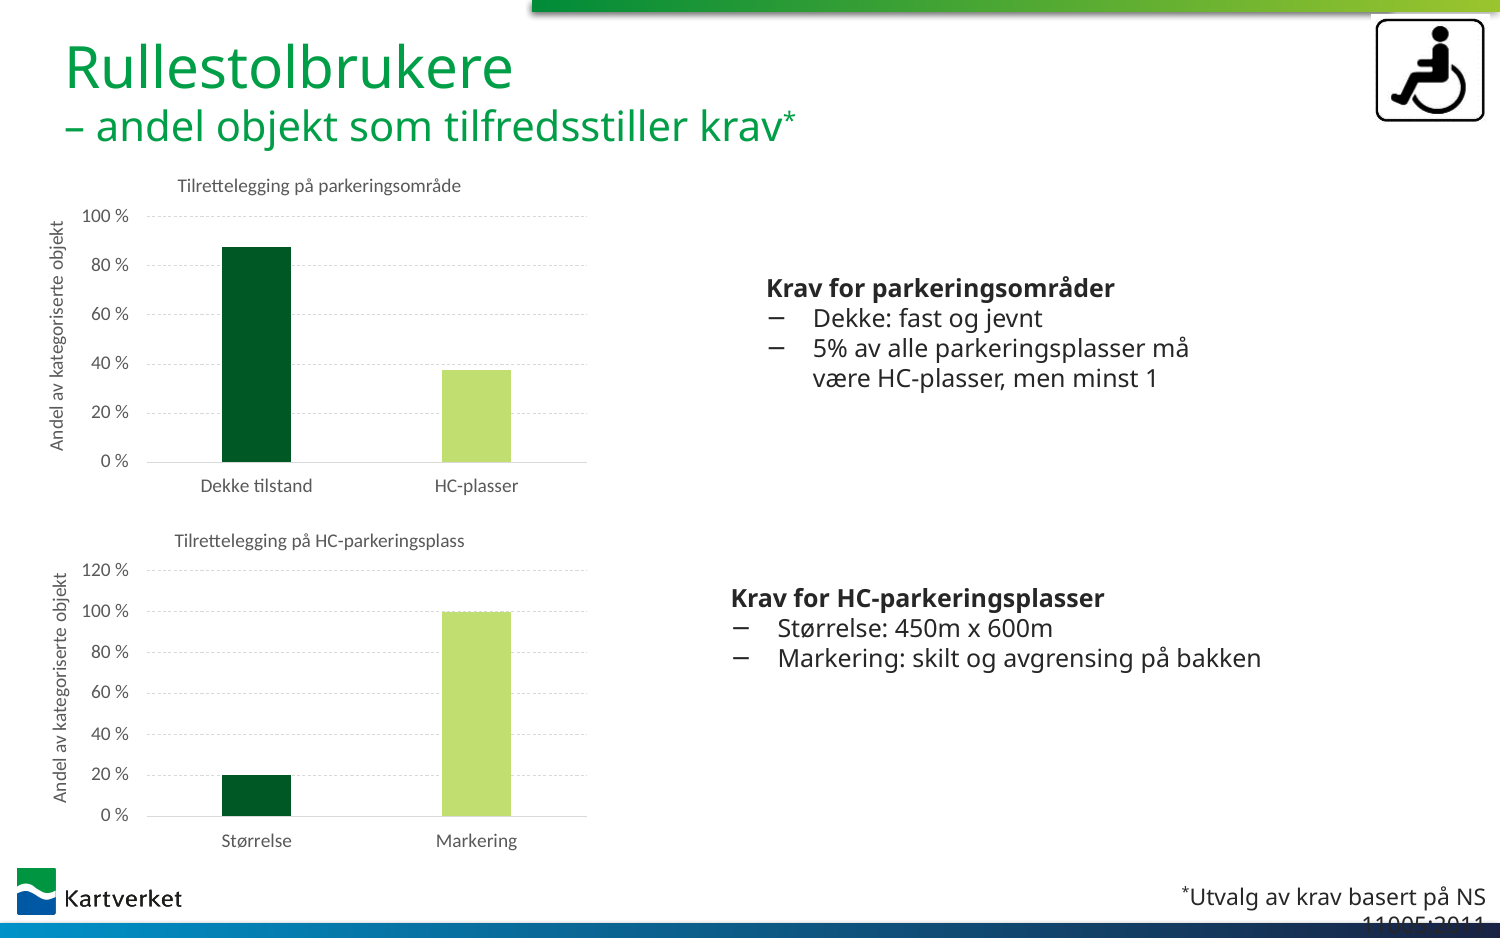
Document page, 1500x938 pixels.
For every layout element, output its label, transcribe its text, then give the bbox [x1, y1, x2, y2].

text_box Krav for HC-parkeringsplasser Størrelse: 450m x 600m Markering: skilt og avgrensing på bakken [715, 574, 1278, 680]
picture [41, 166, 598, 505]
text_box *Utvalg av krav basert på NS 11005:2011 [1068, 873, 1500, 938]
picture [1371, 13, 1491, 127]
text_box Rullestolbrukere – andel objekt som tilfredsstiller krav* [49, 23, 1431, 158]
text_box Krav for parkeringsområder Dekke: fast og jevnt 5% av alle parkeringsplasser må være HC-plasser, men minst 1 [751, 264, 1232, 400]
picture [41, 520, 598, 859]
